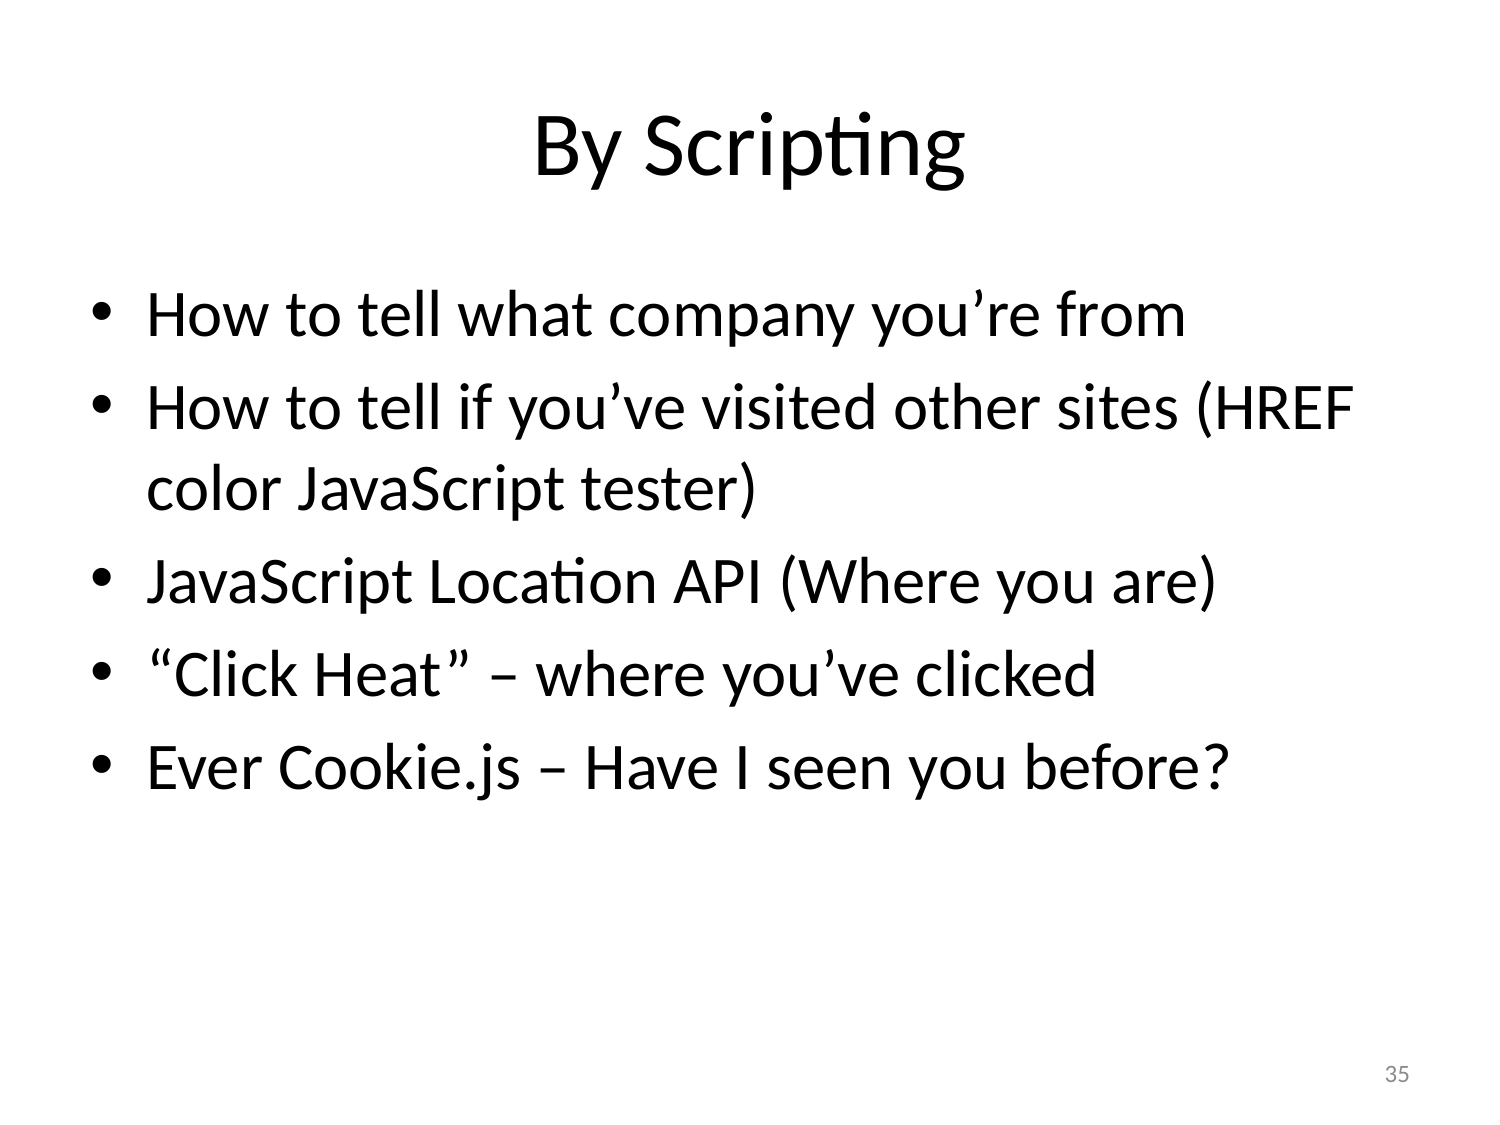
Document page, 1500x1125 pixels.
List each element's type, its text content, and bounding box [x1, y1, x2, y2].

list How to tell what company you’re from How to tell if you’ve visited other sites (HREF color JavaScript tester) JavaScript Location API (Where you are) “Click Heat” – where you’ve clicked Ever Cookie.js – Have I seen you before? [75, 262, 1425, 1005]
title By Scripting [75, 45, 1425, 233]
slide_number 35 [1074, 1042, 1425, 1103]
